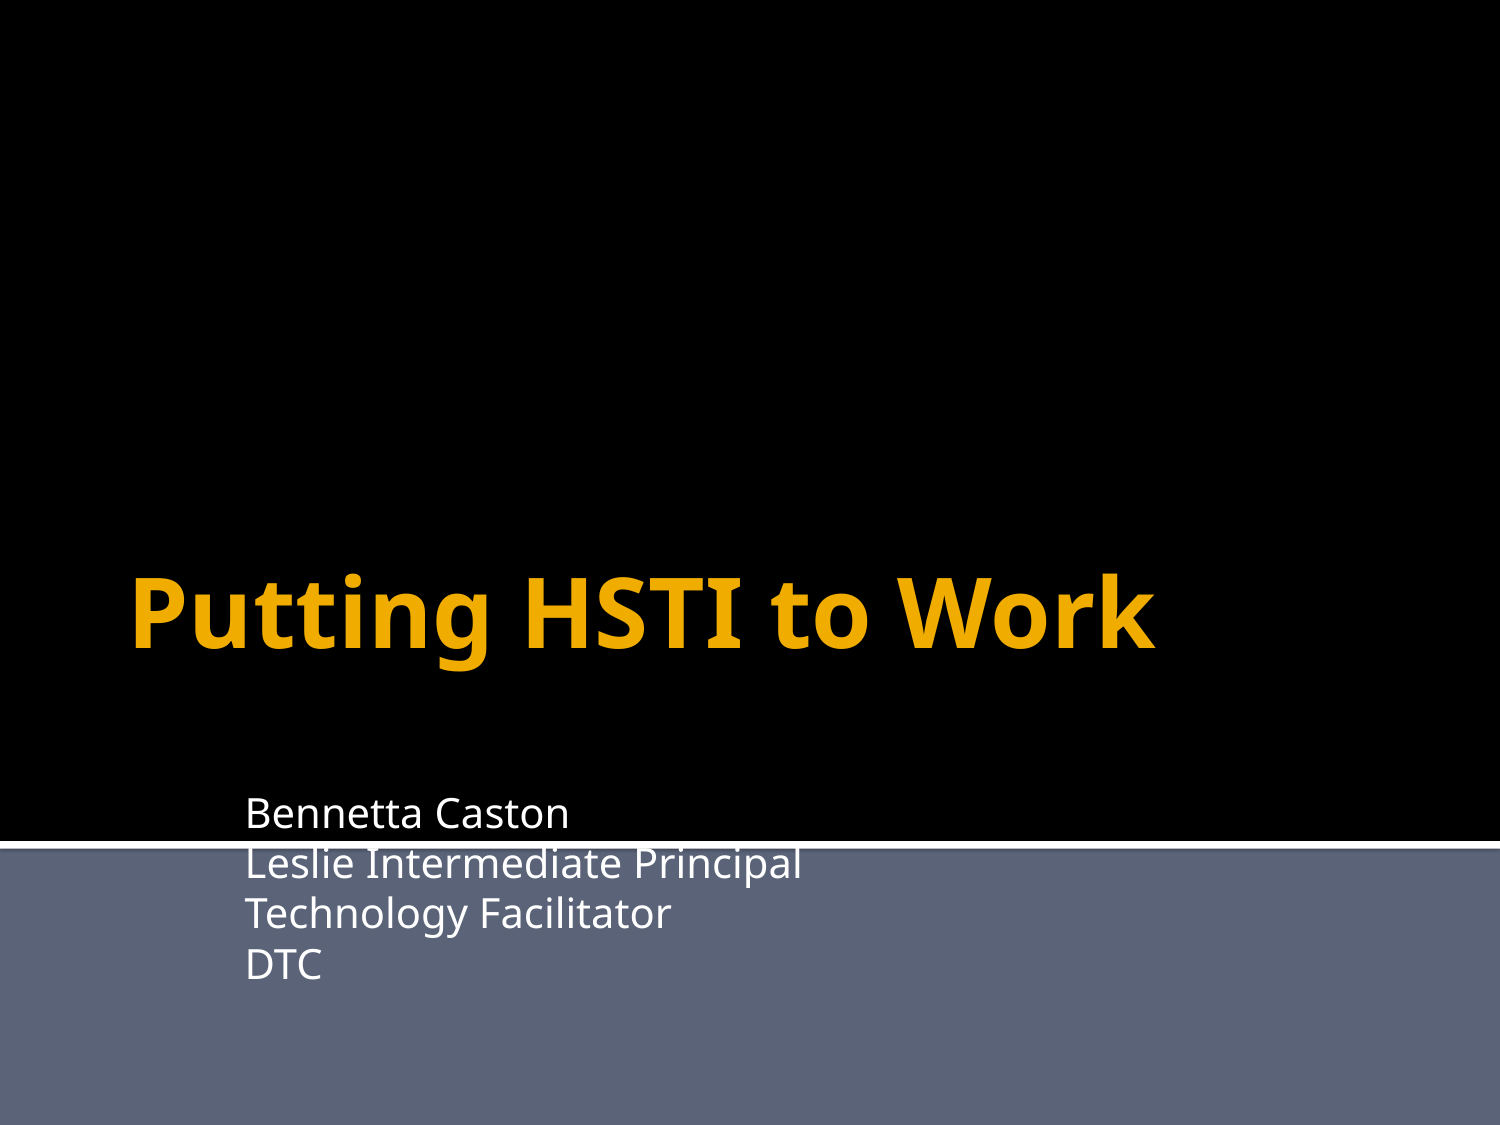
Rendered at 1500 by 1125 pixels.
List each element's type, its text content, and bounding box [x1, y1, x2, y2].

subtitle Bennetta Caston Leslie Intermediate Principal Technology Facilitator DTC [225, 637, 1275, 1038]
title Putting HSTI to Work [112, 550, 1438, 825]
